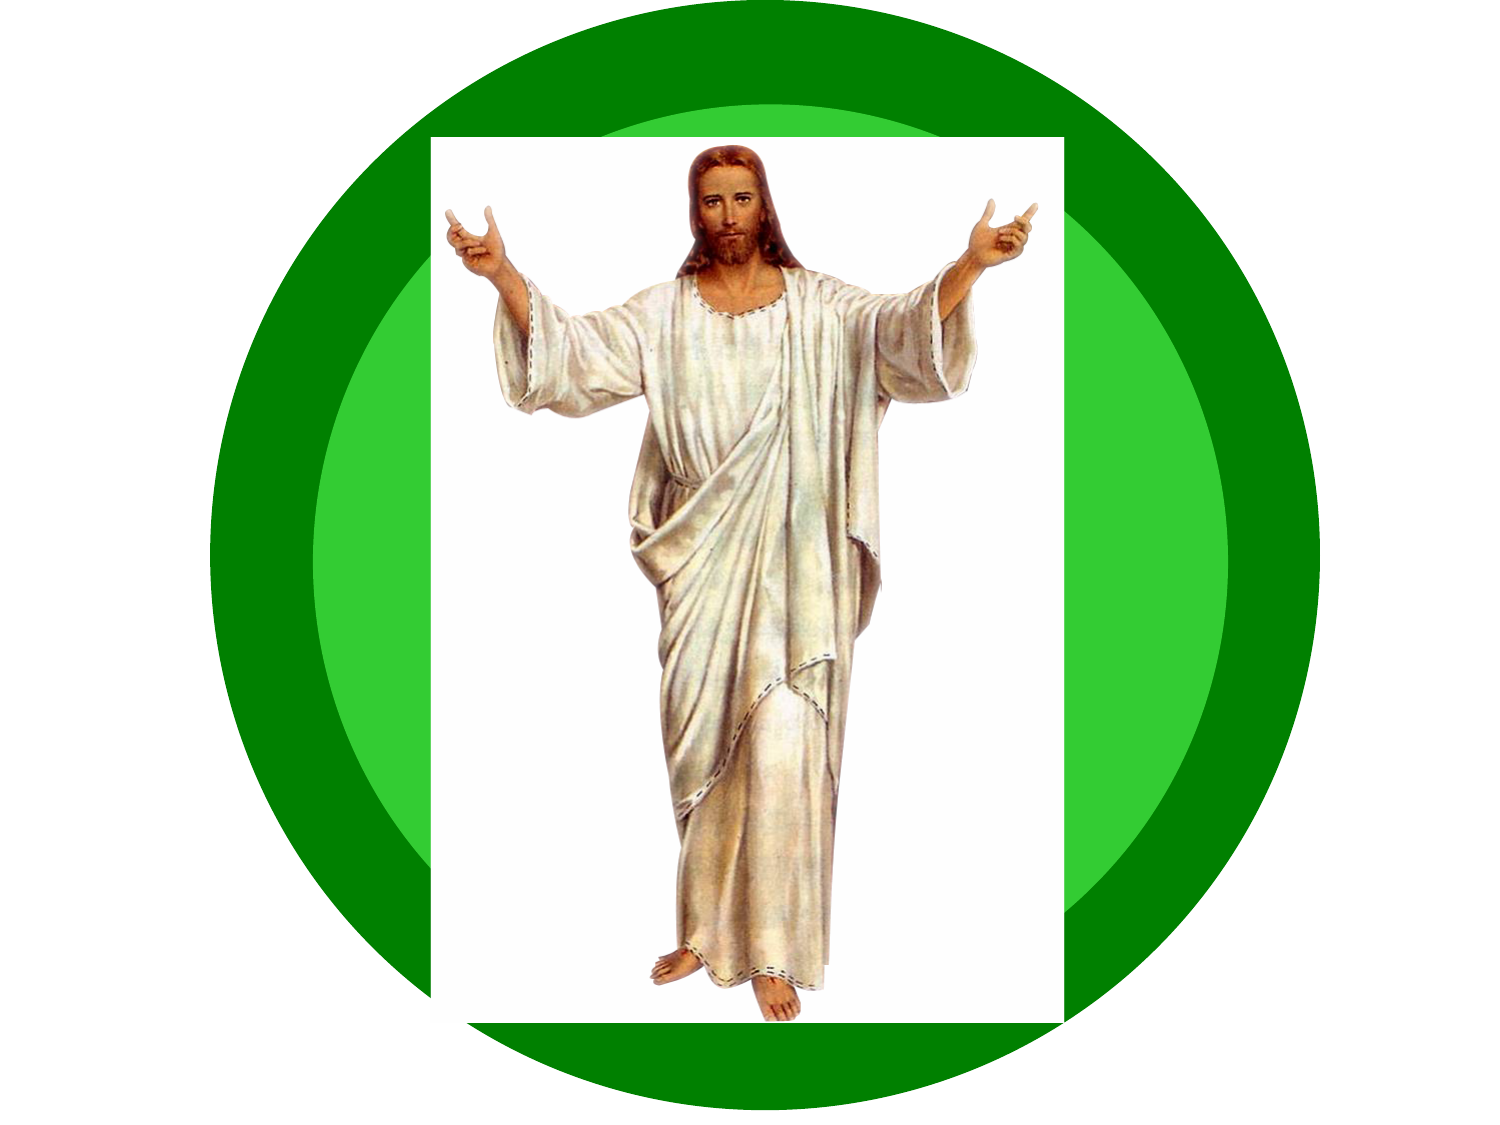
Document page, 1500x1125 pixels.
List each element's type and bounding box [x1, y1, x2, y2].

text_box [1069, 215, 1229, 909]
text_box [210, 0, 1321, 1020]
text_box [479, 1031, 1051, 1111]
text_box [312, 261, 425, 862]
text_box [605, 104, 936, 135]
picture [430, 136, 1065, 1023]
